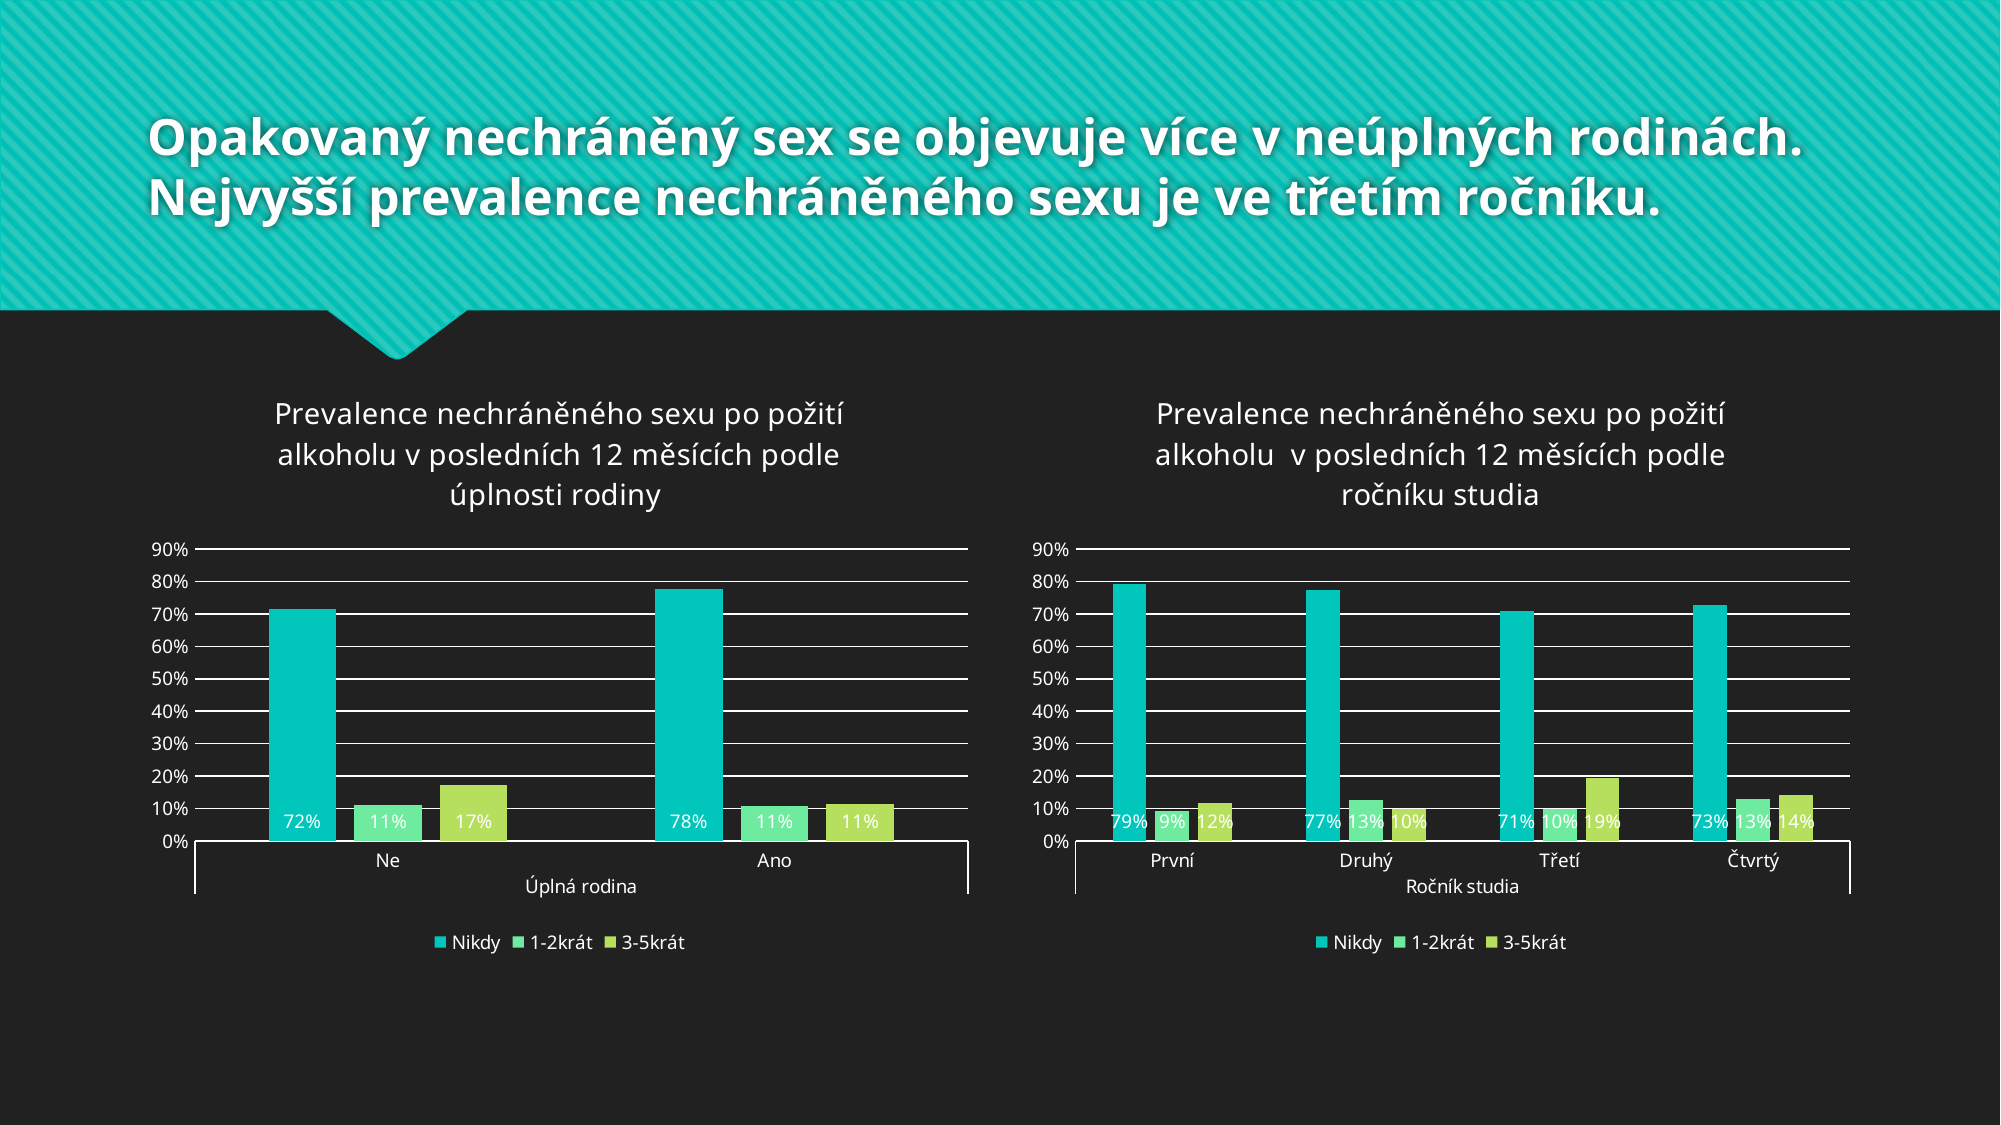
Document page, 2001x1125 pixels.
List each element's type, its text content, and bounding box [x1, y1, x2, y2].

chart [1014, 364, 1868, 962]
title Opakovaný nechráněný sex se objevuje více v neúplných rodinách. Nejvyšší prevalence nechráněného sexu je ve třetím ročníku. [132, 73, 1868, 233]
chart [134, 364, 986, 962]
